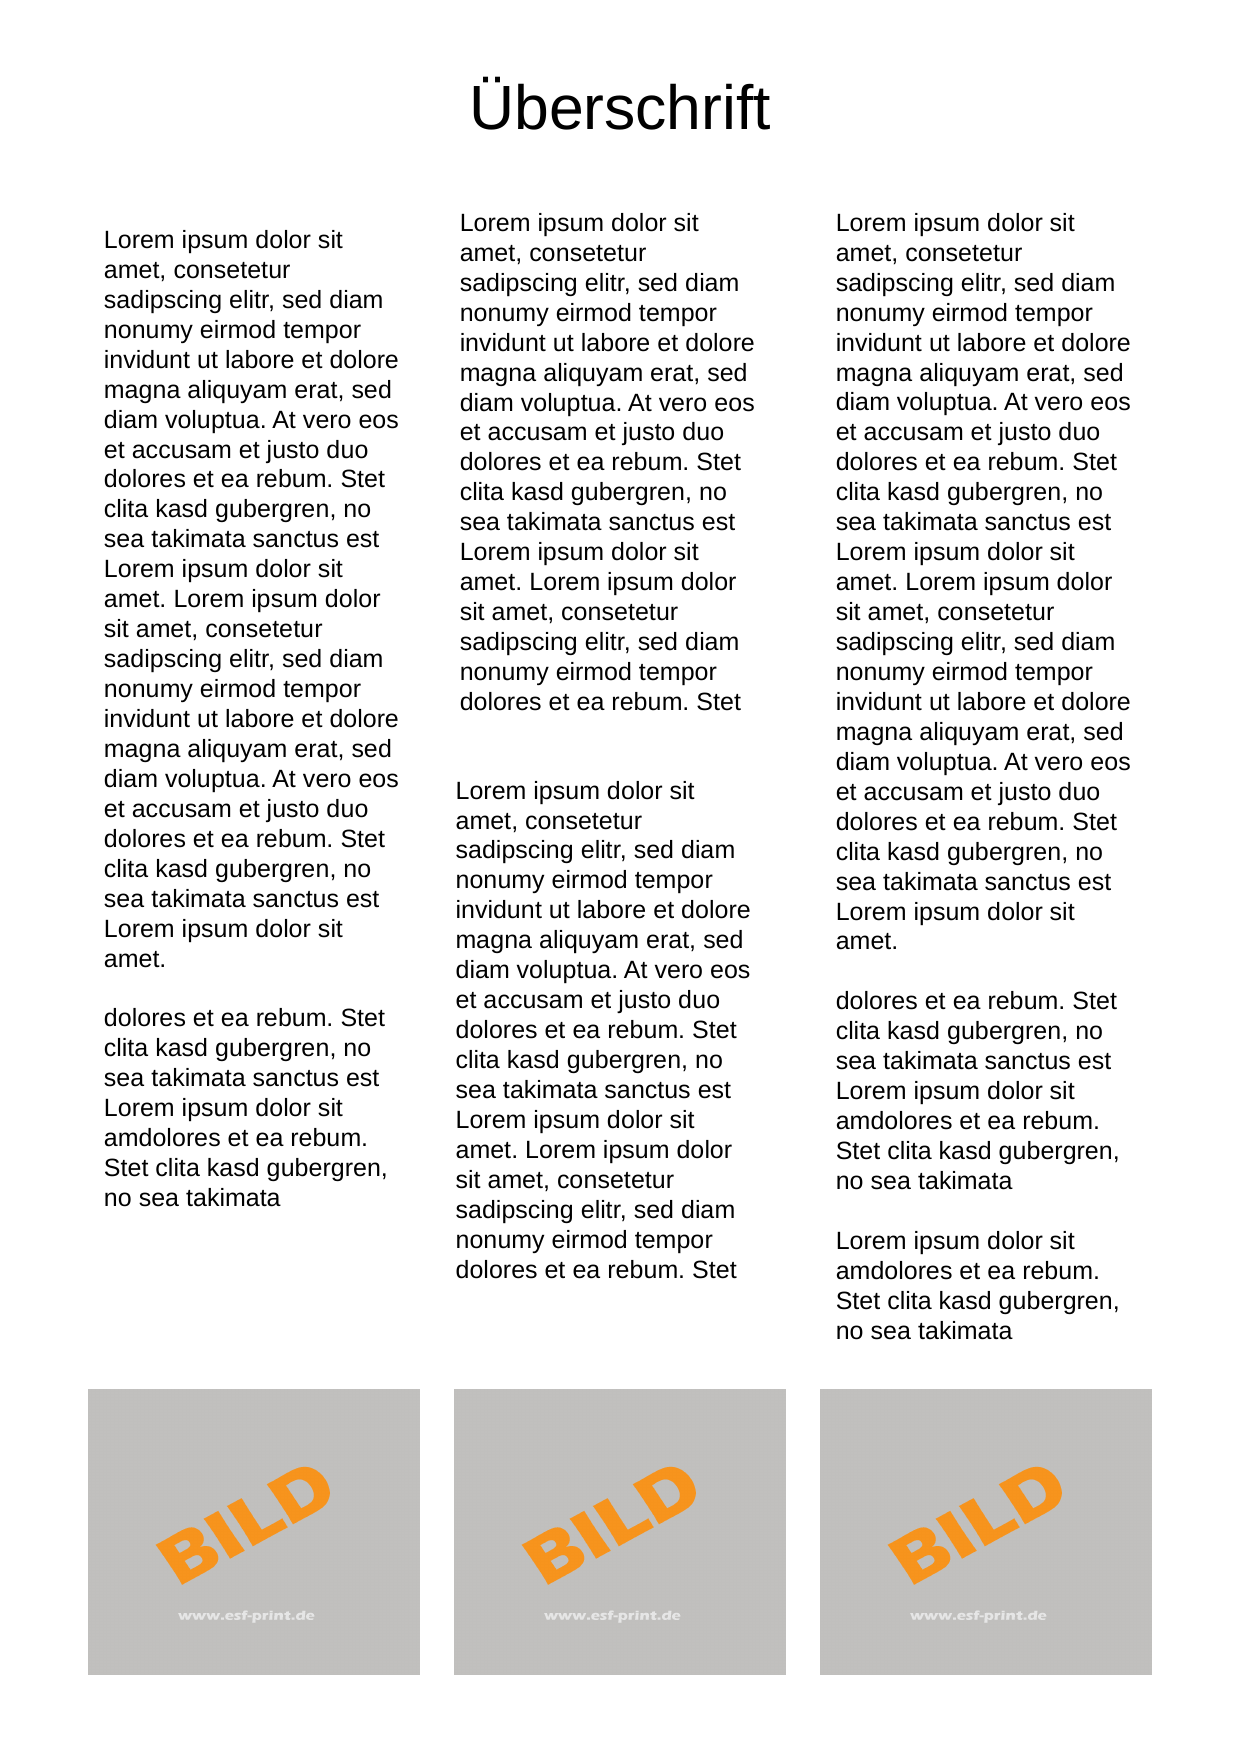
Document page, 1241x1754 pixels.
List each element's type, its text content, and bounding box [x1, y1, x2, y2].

picture [820, 1389, 1152, 1676]
text_box Lorem ipsum dolor sit amet, consetetur sadipscing elitr, sed diam nonumy eirmod tempor invidunt ut labore et dolore magna aliquyam erat, sed diam voluptua. At vero eos et accusam et justo duo dolores et ea rebum. Stet clita kasd gubergren, no sea takimata sanctus est Lorem ipsum dolor sit amet. Lorem ipsum dolor sit amet, consetetur sadipscing elitr, sed diam nonumy eirmod tempor invidunt ut labore et dolore magna aliquyam erat, sed diam voluptua. At vero eos et accusam et justo duo dolores et ea rebum. Stet clita kasd gubergren, no sea takimata sanctus est Lorem ipsum dolor sit amet. dolores et ea rebum. Stet clita kasd gubergren, no sea takimata sanctus est Lorem ipsum dolor sit amdolores et ea rebum. Stet clita kasd gubergren, no sea takimata [88, 208, 420, 1361]
picture [88, 1389, 420, 1676]
text_box Lorem ipsum dolor sit amet, consetetur sadipscing elitr, sed diam nonumy eirmod tempor invidunt ut labore et dolore magna aliquyam erat, sed diam voluptua. At vero eos et accusam et justo duo dolores et ea rebum. Stet clita kasd gubergren, no sea takimata sanctus est Lorem ipsum dolor sit amet. Lorem ipsum dolor sit amet, consetetur sadipscing elitr, sed diam nonumy eirmod tempor invidunt ut labore et dolore magna aliquyam erat, sed diam voluptua. At vero eos et accusam et justo duo dolores et ea rebum. Stet clita kasd gubergren, no sea takimata sanctus est Lorem ipsum dolor sit amet. dolores et ea rebum. Stet clita kasd gubergren, no sea takimata sanctus est Lorem ipsum dolor sit amdolores et ea rebum. Stet clita kasd gubergren, no sea takimata Lorem ipsum dolor sit amdolores et ea rebum. Stet clita kasd gubergren, no sea takimata [820, 191, 1152, 1370]
picture [454, 1389, 786, 1676]
text_box Lorem ipsum dolor sit amet, consetetur sadipscing elitr, sed diam nonumy eirmod tempor invidunt ut labore et dolore magna aliquyam erat, sed diam voluptua. At vero eos et accusam et justo duo dolores et ea rebum. Stet clita kasd gubergren, no sea takimata sanctus est Lorem ipsum dolor sit amet. Lorem ipsum dolor sit amet, consetetur sadipscing elitr, sed diam nonumy eirmod tempor dolores et ea rebum. Stet [444, 191, 776, 760]
text_box Überschrift [299, 31, 941, 177]
text_box Lorem ipsum dolor sit amet, consetetur sadipscing elitr, sed diam nonumy eirmod tempor invidunt ut labore et dolore magna aliquyam erat, sed diam voluptua. At vero eos et accusam et justo duo dolores et ea rebum. Stet clita kasd gubergren, no sea takimata sanctus est Lorem ipsum dolor sit amet. Lorem ipsum dolor sit amet, consetetur sadipscing elitr, sed diam nonumy eirmod tempor dolores et ea rebum. Stet [440, 759, 772, 1327]
